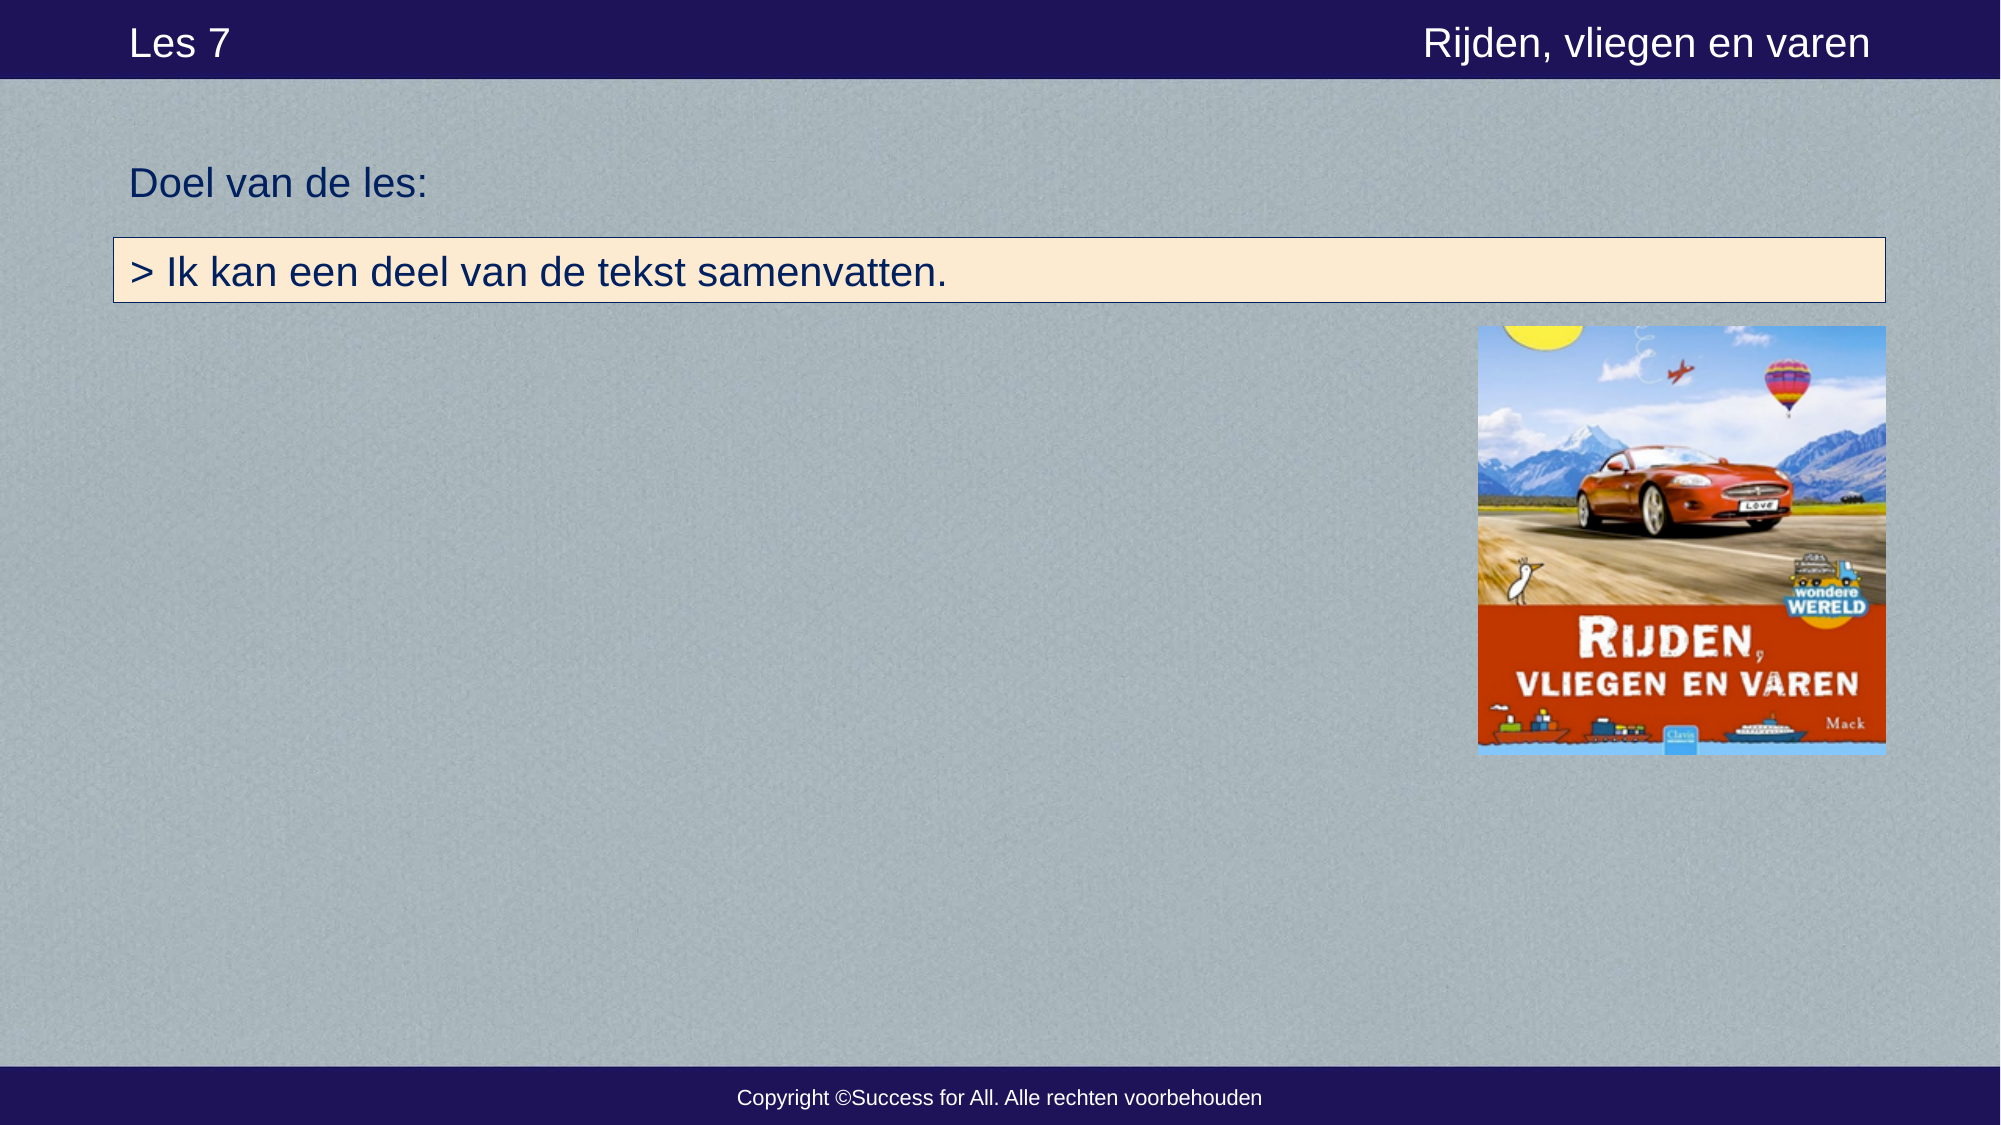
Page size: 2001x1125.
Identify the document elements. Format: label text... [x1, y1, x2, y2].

text_box > Ik kan een deel van de tekst samenvatten. [113, 237, 1886, 303]
picture [0, 0, 2001, 1125]
text_box Rijden, vliegen en varen [999, 8, 1886, 73]
text_box Doel van de les: [113, 148, 1635, 214]
text_box Copyright ©Success for All. Alle rechten voorbehouden [0, 1076, 2000, 1125]
text_box Les 7 [114, 8, 354, 73]
